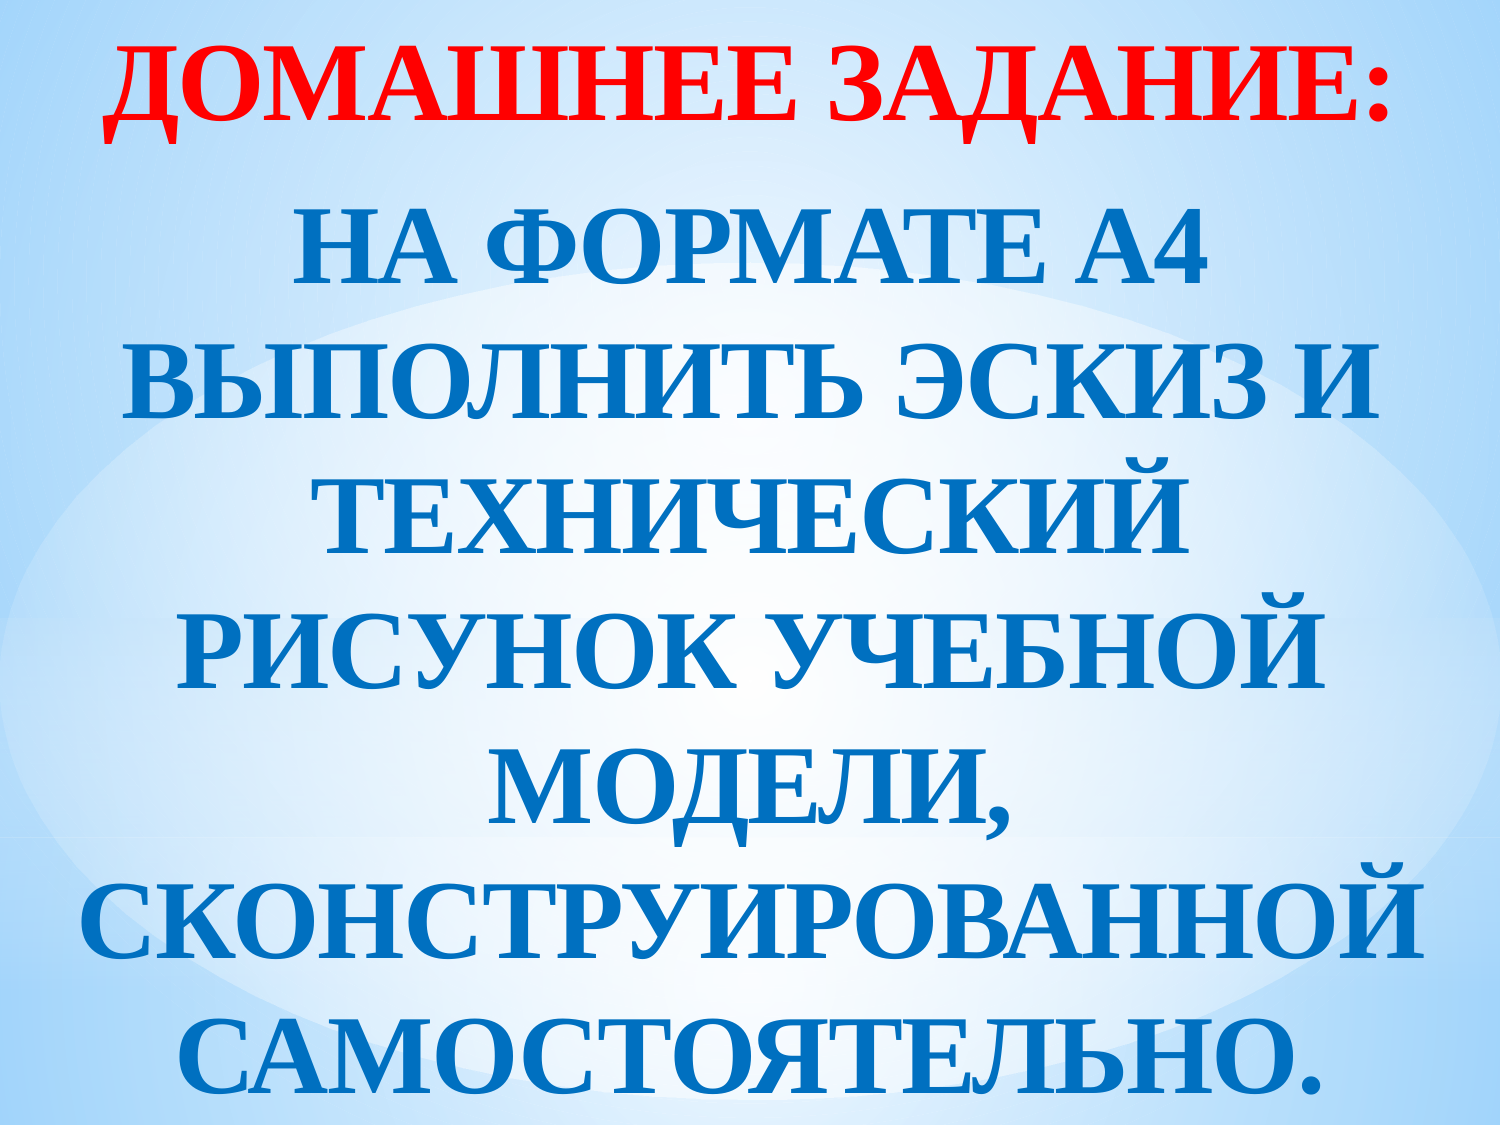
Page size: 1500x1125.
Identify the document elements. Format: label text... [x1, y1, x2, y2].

list ДОМАШНЕЕ ЗАДАНИЕ: На формате А4 выполнить эскиз и технический рисунок учебной модели, сконструированной самостоятельно. [41, 0, 1459, 1125]
